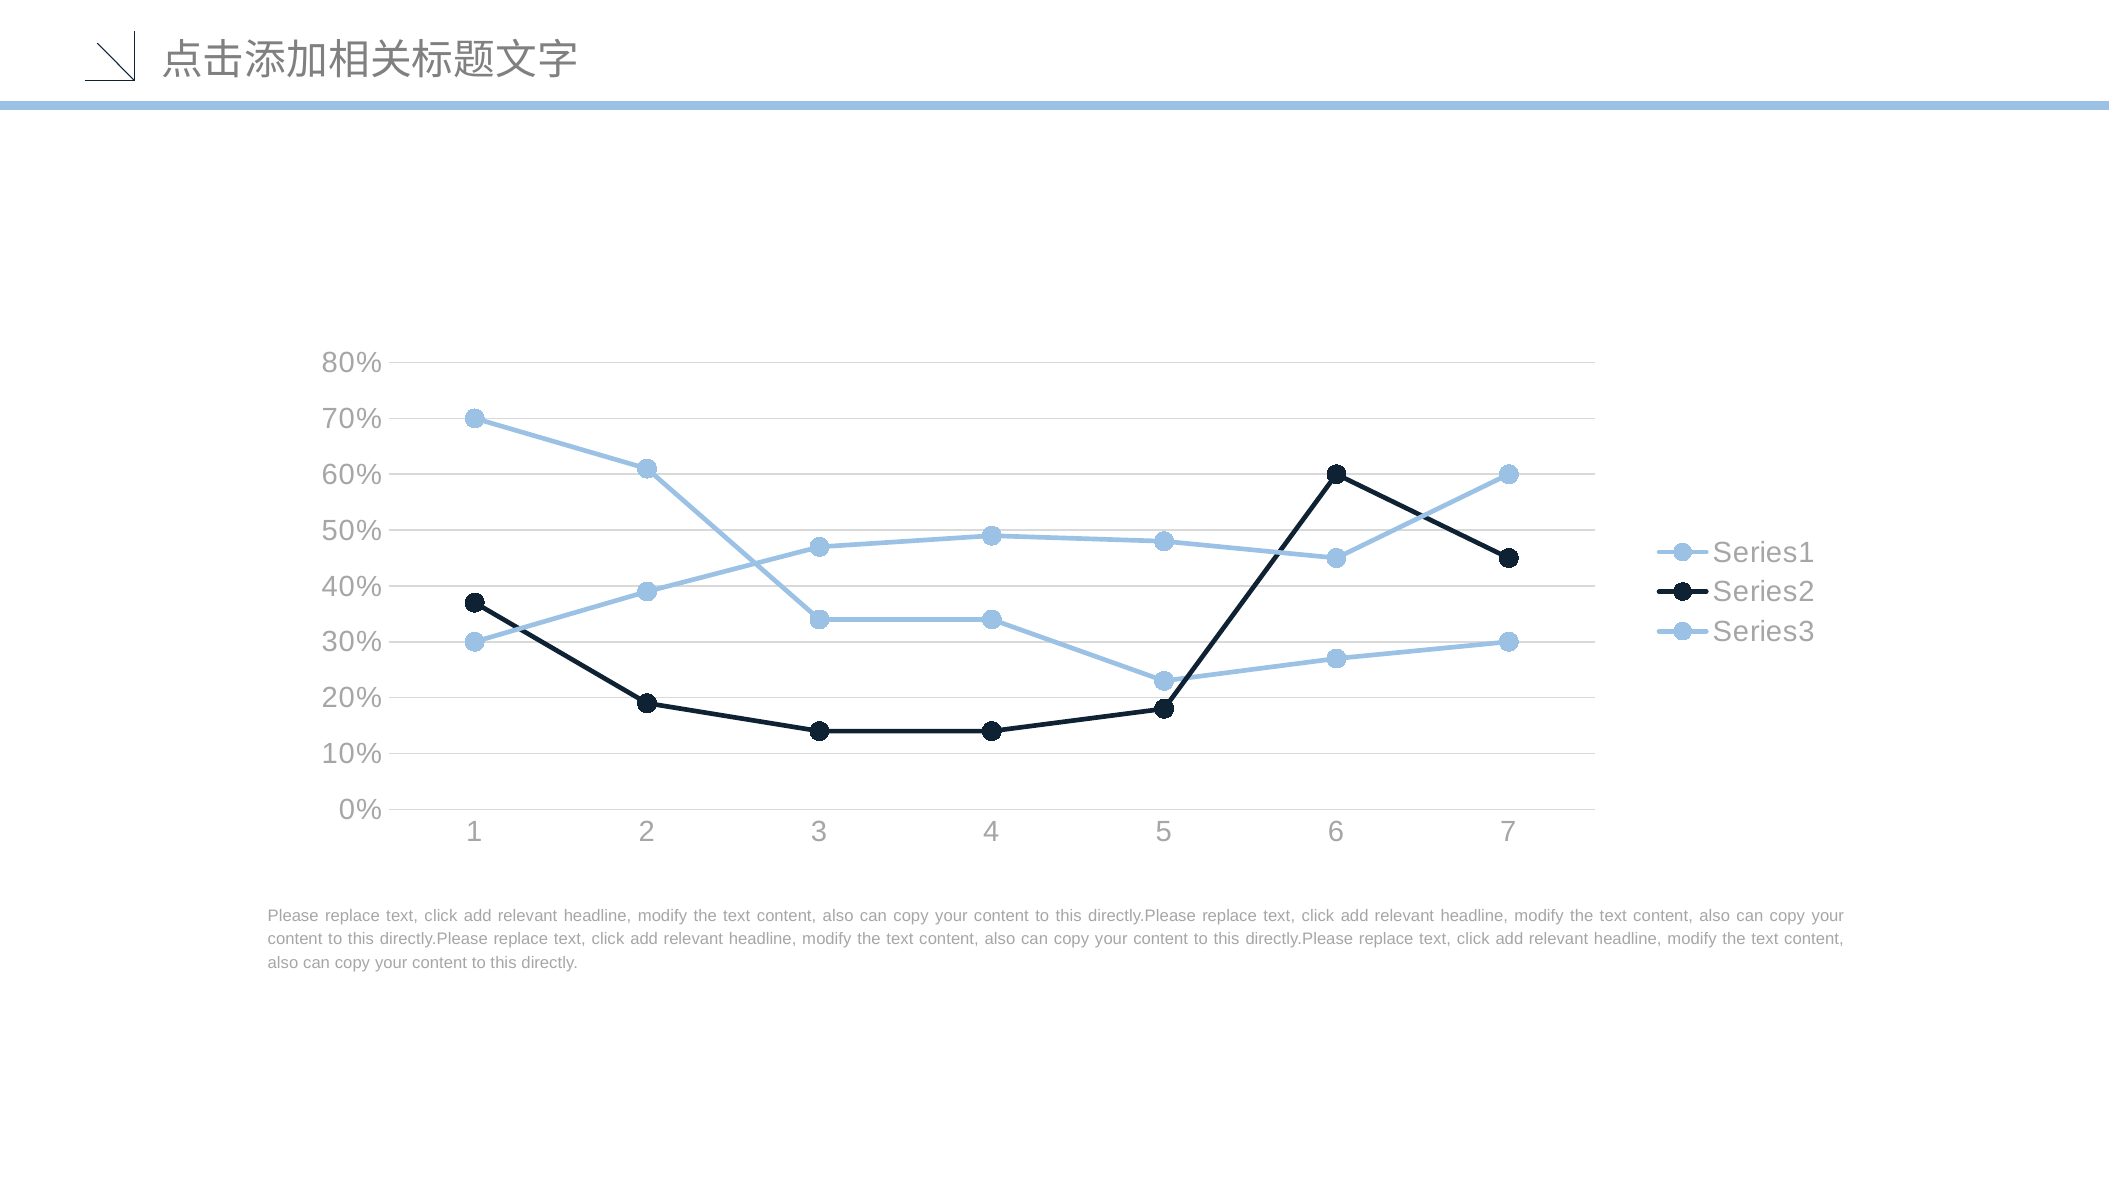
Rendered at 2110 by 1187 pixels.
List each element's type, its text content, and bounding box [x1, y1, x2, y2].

text_box 点击添加相关标题文字 [145, 22, 630, 94]
text_box Please replace text, click add relevant headline, modify the text content, also can copy your content to this directly.Please replace text, click add relevant headline, modify the text content, also can copy your content to this directly.Please replace text, click add relevant headline, modify the text content, also can copy your content to this directly.Please replace text, click add relevant headline, modify the text content, also can copy your content to this directly. [267, 900, 1847, 973]
chart [201, 305, 1846, 878]
